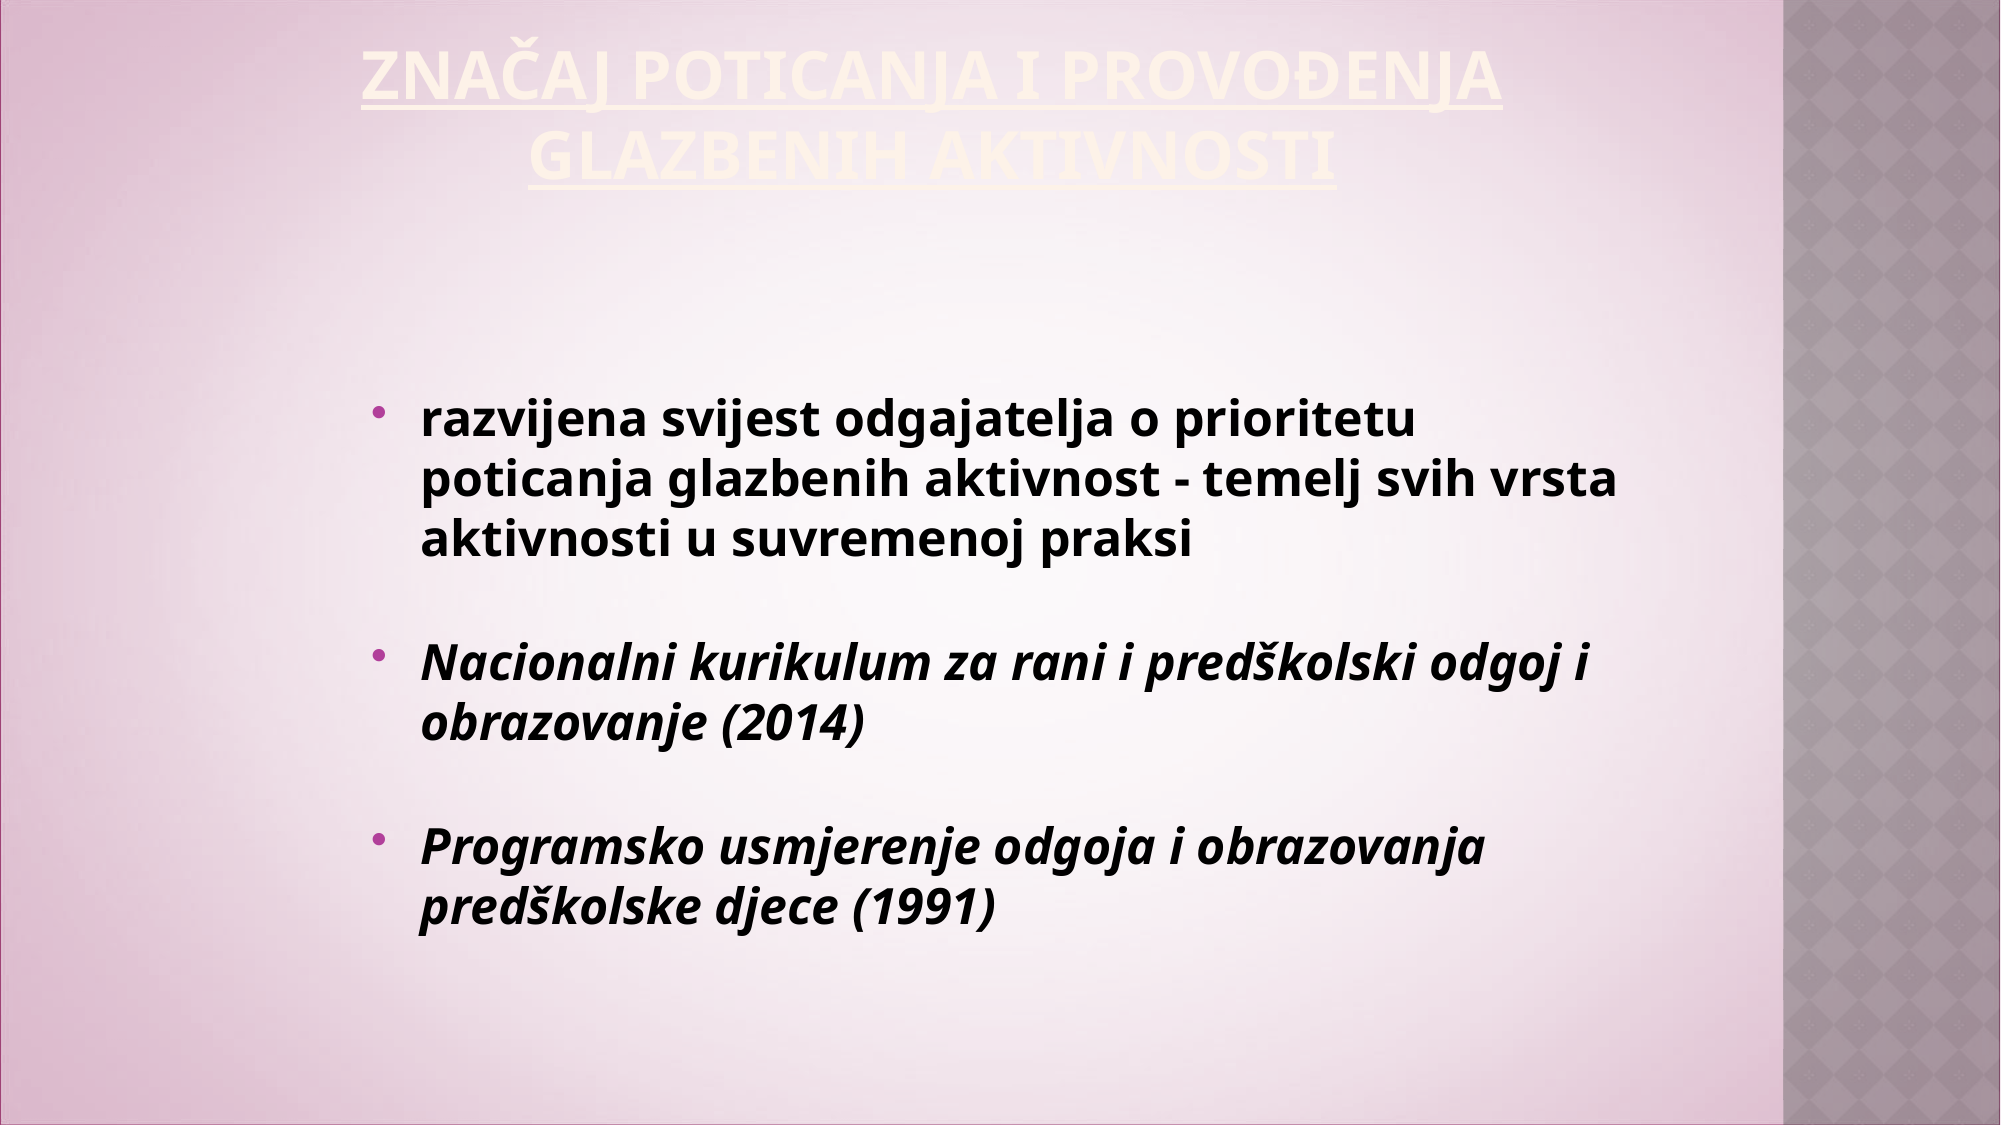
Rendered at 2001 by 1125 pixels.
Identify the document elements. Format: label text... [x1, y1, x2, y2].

list razvijena svijest odgajatelja o prioritetu poticanja glazbenih aktivnost - temelj svih vrsta aktivnosti u suvremenoj praksi Nacionalni kurikulum za rani i predškolski odgoj i obrazovanje (2014) Programsko usmjerenje odgoja i obrazovanja predškolske djece (1991) [357, 378, 1643, 919]
title značaj poticanja i provođenja glazbenih aktivnosti [281, 42, 1584, 184]
